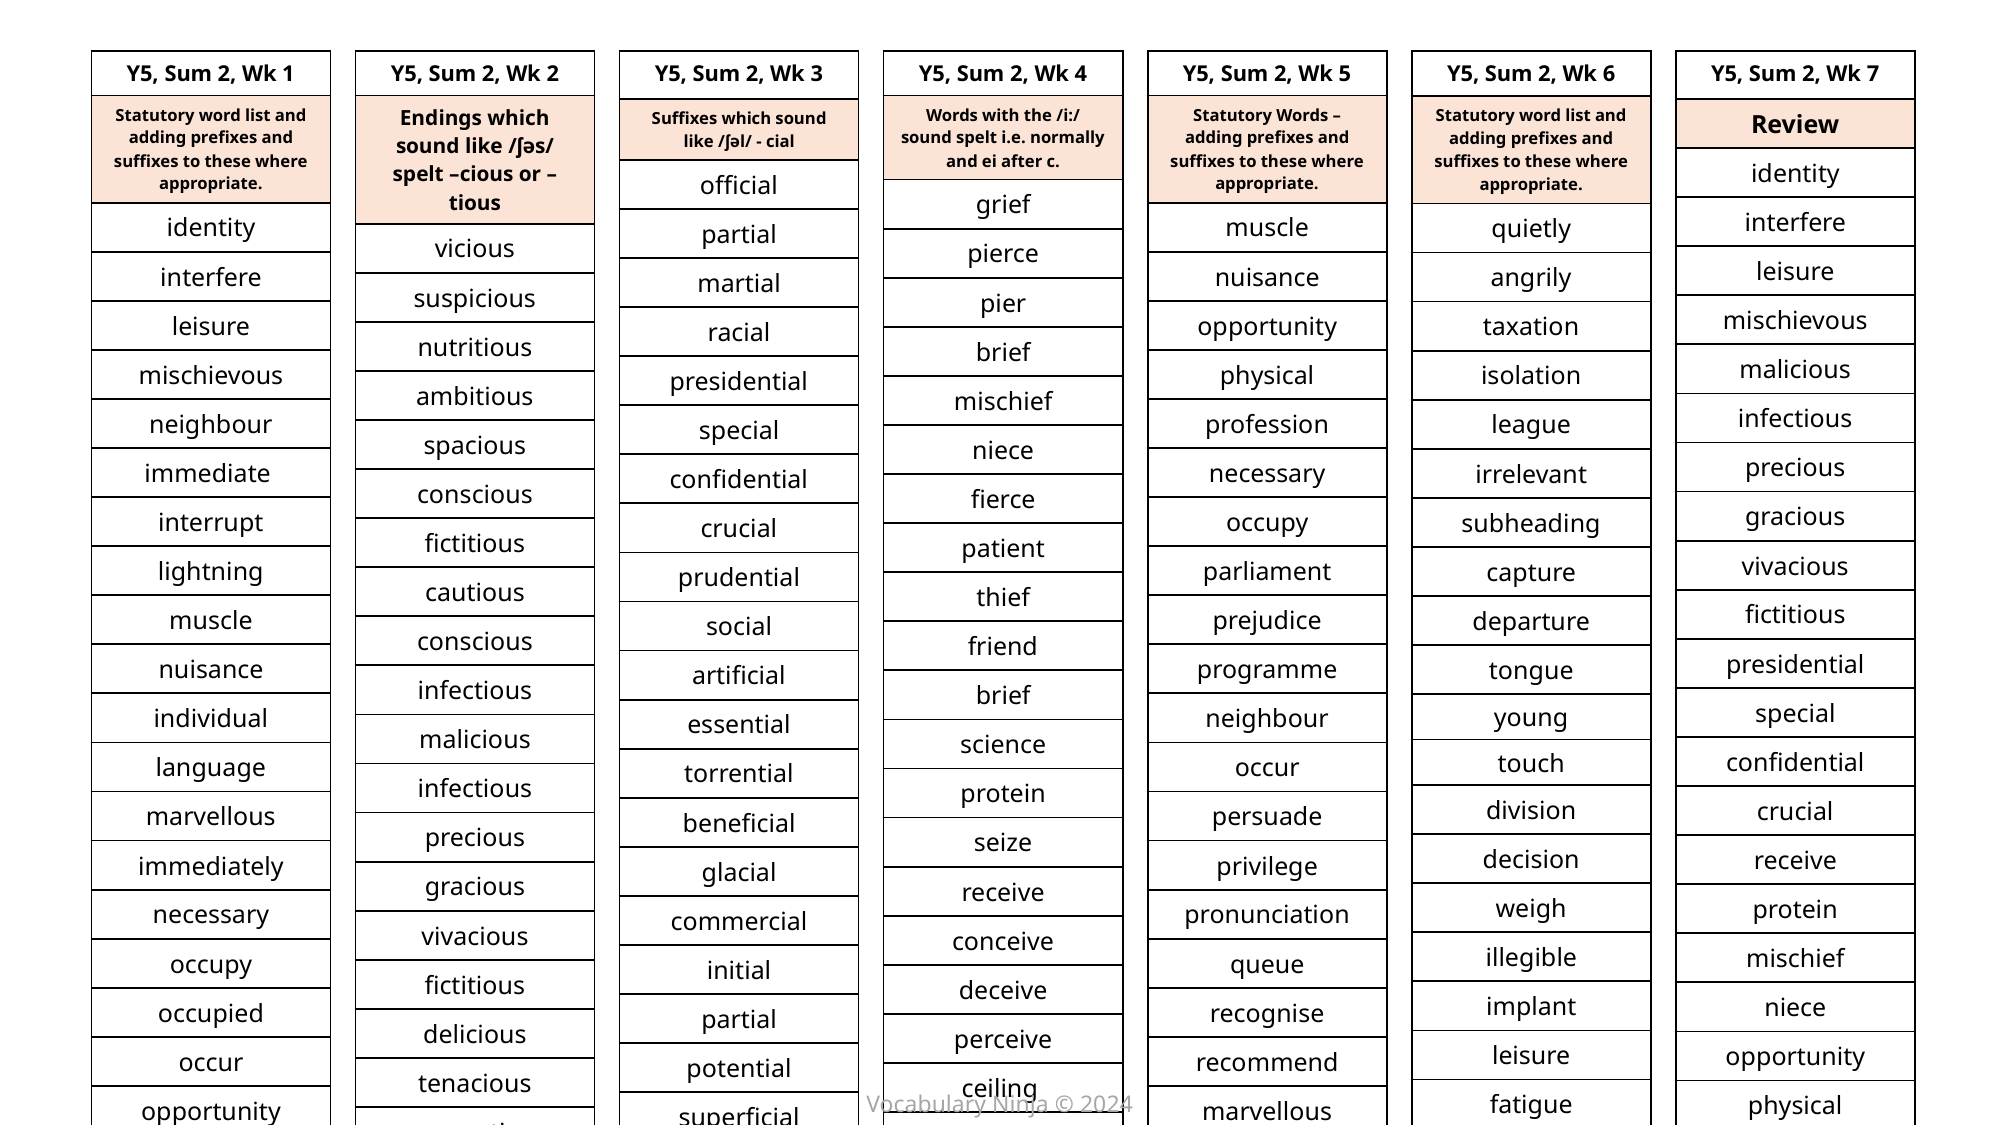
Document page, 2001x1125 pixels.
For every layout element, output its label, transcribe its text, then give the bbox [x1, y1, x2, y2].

table_cell language [92, 743, 330, 791]
table_cell precious [356, 813, 594, 861]
table_cell leisure [92, 302, 330, 349]
table_cell gracious [356, 863, 594, 910]
table_cell martial [620, 259, 858, 306]
table_cell Suffixes which sound like /ʃəl/ - cial [620, 100, 858, 159]
table_cell persuade [1149, 792, 1386, 840]
table_cell physical [1677, 1081, 1914, 1125]
table_cell scrumptious [356, 1108, 594, 1125]
table_cell taxation [1413, 302, 1650, 350]
table_cell physical [1149, 351, 1386, 398]
table_cell neighbour [1149, 694, 1386, 742]
table_header Y5, Sum 2, Wk 5 [1149, 52, 1386, 95]
table_cell confidential [1677, 738, 1914, 785]
table_cell essential [620, 701, 858, 748]
table_header Y5, Sum 2, Wk 4 [884, 52, 1122, 95]
table_cell Review [1677, 100, 1914, 147]
table_cell recommend [1149, 1038, 1386, 1085]
table_header Y5, Sum 2, Wk 2 [356, 52, 594, 95]
table_cell initial [620, 946, 858, 993]
table_cell receive [884, 868, 1122, 915]
table_cell conscious [356, 470, 594, 517]
table_cell vivacious [1677, 542, 1914, 589]
table_cell quietly [1413, 204, 1650, 252]
table_cell commercial [620, 897, 858, 944]
table_cell prudential [620, 553, 858, 601]
table_cell fictitious [1677, 591, 1914, 638]
table_cell occur [92, 1038, 330, 1085]
table_cell occur [1149, 743, 1386, 791]
table_cell occupy [92, 940, 330, 987]
table_cell weigh [1413, 884, 1650, 931]
table_cell partial [620, 995, 858, 1042]
table_cell profession [1149, 400, 1386, 447]
table_cell Statutory Words – adding prefixes and suffixes to these where appropriate. [1149, 96, 1386, 202]
table_cell recognise [1149, 989, 1386, 1036]
table_cell fierce [884, 475, 1122, 522]
table_cell illegible [1413, 933, 1650, 980]
table_cell departure [1413, 597, 1650, 644]
table_cell beneficial [620, 799, 858, 846]
table_cell infectious [1677, 394, 1914, 442]
table_cell mischievous [1677, 296, 1914, 343]
table_cell conscious [356, 617, 594, 664]
table_cell grief [884, 180, 1122, 228]
table_cell spacious [356, 421, 594, 468]
table_cell vicious [356, 225, 594, 272]
table_cell privilege [1149, 841, 1386, 889]
table_cell mischief [1677, 934, 1914, 981]
table_cell pierce [884, 230, 1122, 277]
table_cell tongue [1413, 646, 1650, 693]
table_cell queue [1149, 940, 1386, 987]
table_cell conceive [884, 917, 1122, 964]
table_cell confidential [620, 455, 858, 502]
table_cell official [620, 161, 858, 208]
table_cell leisure [1677, 247, 1914, 294]
table_cell touch [1413, 740, 1650, 784]
table_cell niece [884, 426, 1122, 473]
table_cell leisure [1413, 1031, 1650, 1079]
table_cell parliament [1149, 547, 1386, 594]
table_cell Words with the /i:/ sound spelt i.e. normally and ei after c. [884, 96, 1122, 179]
table_cell brief [884, 328, 1122, 375]
table_cell identity [92, 204, 330, 251]
table_cell social [620, 602, 858, 650]
table_cell necessary [92, 891, 330, 938]
table_cell mischievous [92, 351, 330, 398]
table_cell superficial [620, 1093, 851, 1125]
table_cell occupied [92, 989, 330, 1036]
table_cell marvellous [92, 792, 330, 840]
table_cell brief [884, 671, 1122, 719]
table_cell subheading [1413, 499, 1650, 546]
table_cell Statutory word list and adding prefixes and suffixes to these where appropriate. [1413, 97, 1650, 203]
table_cell ceiling [884, 1064, 1122, 1082]
table_cell opportunity [1149, 302, 1386, 349]
table_cell irrelevant [1413, 450, 1650, 497]
table_cell interfere [1677, 198, 1914, 245]
table_cell receive [1677, 836, 1914, 883]
table_cell necessary [1149, 449, 1386, 496]
table_cell identity [1677, 149, 1914, 196]
table_cell precious [1677, 443, 1914, 491]
table_cell racial [620, 308, 858, 355]
table_cell opportunity [92, 1087, 330, 1125]
table_cell isolation [1413, 352, 1650, 399]
table_cell interrupt [92, 498, 330, 545]
table_cell delicious [356, 1010, 594, 1057]
table_cell infectious [356, 666, 594, 714]
table_header Y5, Sum 2, Wk 6 [1413, 52, 1650, 95]
table_cell thief [884, 573, 1122, 620]
table_cell perceive [884, 1015, 1122, 1062]
table_cell decision [1413, 835, 1650, 882]
table_cell Endings which sound like /ʃəs/ spelt –cious or –tious [356, 96, 594, 223]
table_cell Statutory word list and adding prefixes and suffixes to these where appropriate. [92, 96, 330, 202]
table_cell gracious [1677, 492, 1914, 540]
table_cell nutritious [356, 323, 594, 370]
table_cell special [620, 406, 858, 453]
table_cell muscle [1149, 204, 1386, 251]
table_cell suspicious [356, 274, 594, 321]
table_cell implant [1413, 982, 1650, 1030]
table_cell presidential [620, 357, 858, 404]
table_cell fictitious [356, 519, 594, 566]
table_cell potential [620, 1044, 858, 1091]
table_cell cautious [356, 568, 594, 615]
table_cell torrential [620, 750, 858, 797]
table_cell league [1413, 401, 1650, 448]
table_cell artificial [620, 651, 858, 699]
table_cell prejudice [1149, 596, 1386, 643]
table_cell nuisance [92, 645, 330, 692]
table_cell capture [1413, 548, 1650, 595]
table_cell infectious [356, 764, 594, 812]
table_cell deceive [884, 966, 1122, 1013]
table_cell division [1413, 786, 1650, 833]
table_cell protein [884, 769, 1122, 817]
table_cell niece [1677, 983, 1914, 1031]
table_cell occupy [1149, 498, 1386, 545]
table_cell crucial [620, 504, 858, 552]
table_cell pier [884, 279, 1122, 326]
table_cell individual [92, 694, 330, 742]
table_cell patient [884, 524, 1122, 571]
table_cell nuisance [1149, 253, 1386, 300]
table_cell muscle [92, 596, 330, 643]
table_cell marvellous [1149, 1087, 1386, 1125]
table_cell interfere [92, 253, 330, 300]
table_cell protein [1677, 885, 1914, 932]
table_cell seize [884, 818, 1122, 866]
table_cell opportunity [1677, 1032, 1914, 1080]
table_cell crucial [1677, 787, 1914, 834]
table_cell fatigue [1413, 1080, 1650, 1125]
table_cell presidential [1677, 640, 1914, 687]
table_cell special [1677, 689, 1914, 736]
table_cell neighbour [92, 400, 330, 447]
table_cell fictitious [356, 961, 594, 1008]
table_cell young [1413, 695, 1650, 739]
table_cell friend [884, 622, 1122, 669]
text_box Vocabulary Ninja © 2024 [851, 1082, 1149, 1125]
table_cell partial [620, 210, 858, 257]
table_header Y5, Sum 2, Wk 3 [620, 52, 858, 98]
table_cell vivacious [356, 912, 594, 959]
table_header Y5, Sum 2, Wk 7 [1677, 52, 1914, 98]
table_header Y5, Sum 2, Wk 1 [92, 52, 330, 95]
table_cell pronunciation [1149, 891, 1386, 938]
table_cell lightning [92, 547, 330, 594]
table_cell immediate [92, 449, 330, 496]
table_cell malicious [1677, 345, 1914, 393]
table_cell immediately [92, 841, 330, 889]
table_cell science [884, 720, 1122, 768]
table_cell tenacious [356, 1059, 594, 1106]
table_cell programme [1149, 645, 1386, 692]
table_cell mischief [884, 377, 1122, 424]
table_cell angrily [1413, 253, 1650, 301]
table_cell malicious [356, 715, 594, 763]
table_cell glacial [620, 848, 858, 895]
table_cell ambitious [356, 372, 594, 419]
